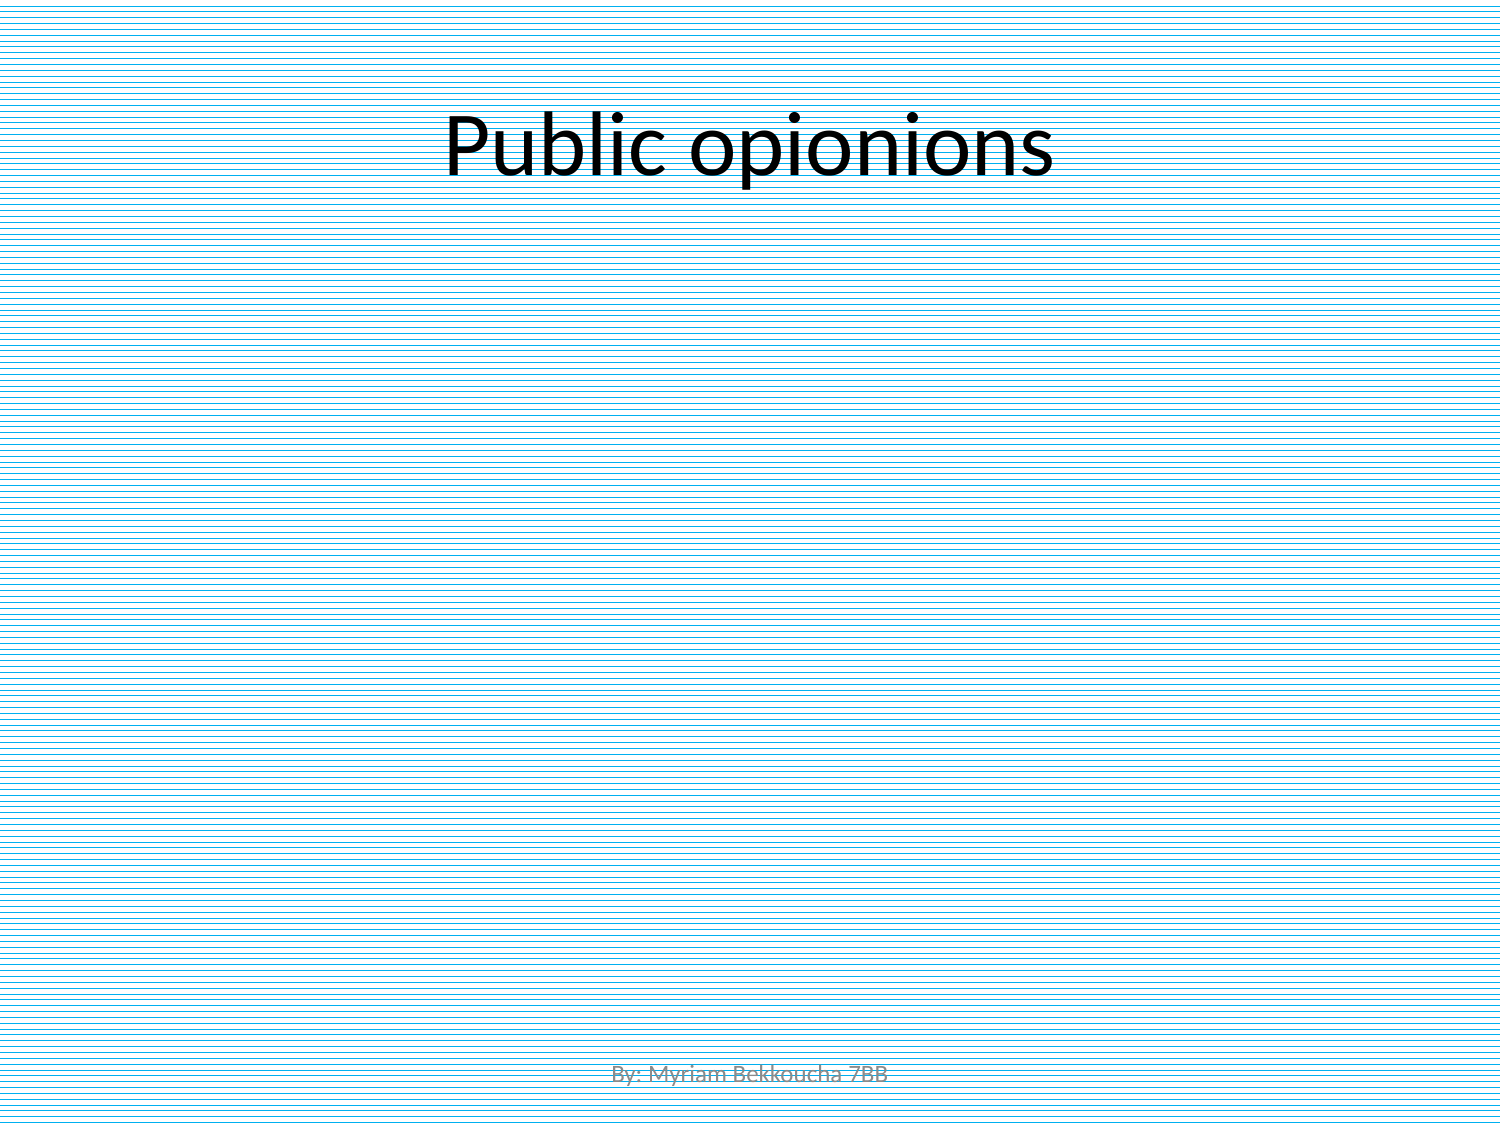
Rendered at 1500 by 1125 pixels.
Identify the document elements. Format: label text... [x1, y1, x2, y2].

title Public opionions [75, 45, 1425, 233]
footer By: Myriam Bekkoucha 7BB [512, 1042, 988, 1103]
